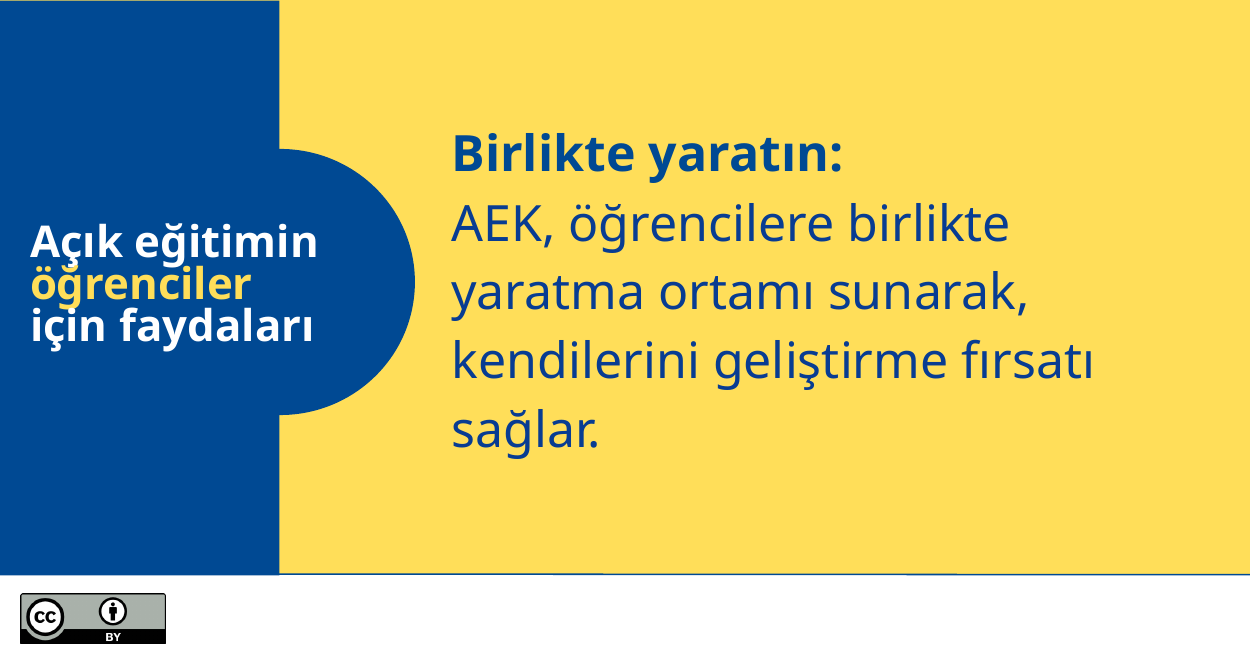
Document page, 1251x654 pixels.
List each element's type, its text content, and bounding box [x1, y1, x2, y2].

text_box Birlikte yaratın: AEK, öğrencilere birlikte yaratma ortamı sunarak, kendilerini geliştirme fırsatı sağlar. [436, 97, 1193, 473]
text_box [0, 0, 280, 573]
picture [20, 592, 166, 645]
text_box [0, 582, 1250, 654]
text_box Açık eğitimin öğrenciler için faydaları [15, 209, 356, 366]
text_box [167, 148, 415, 416]
